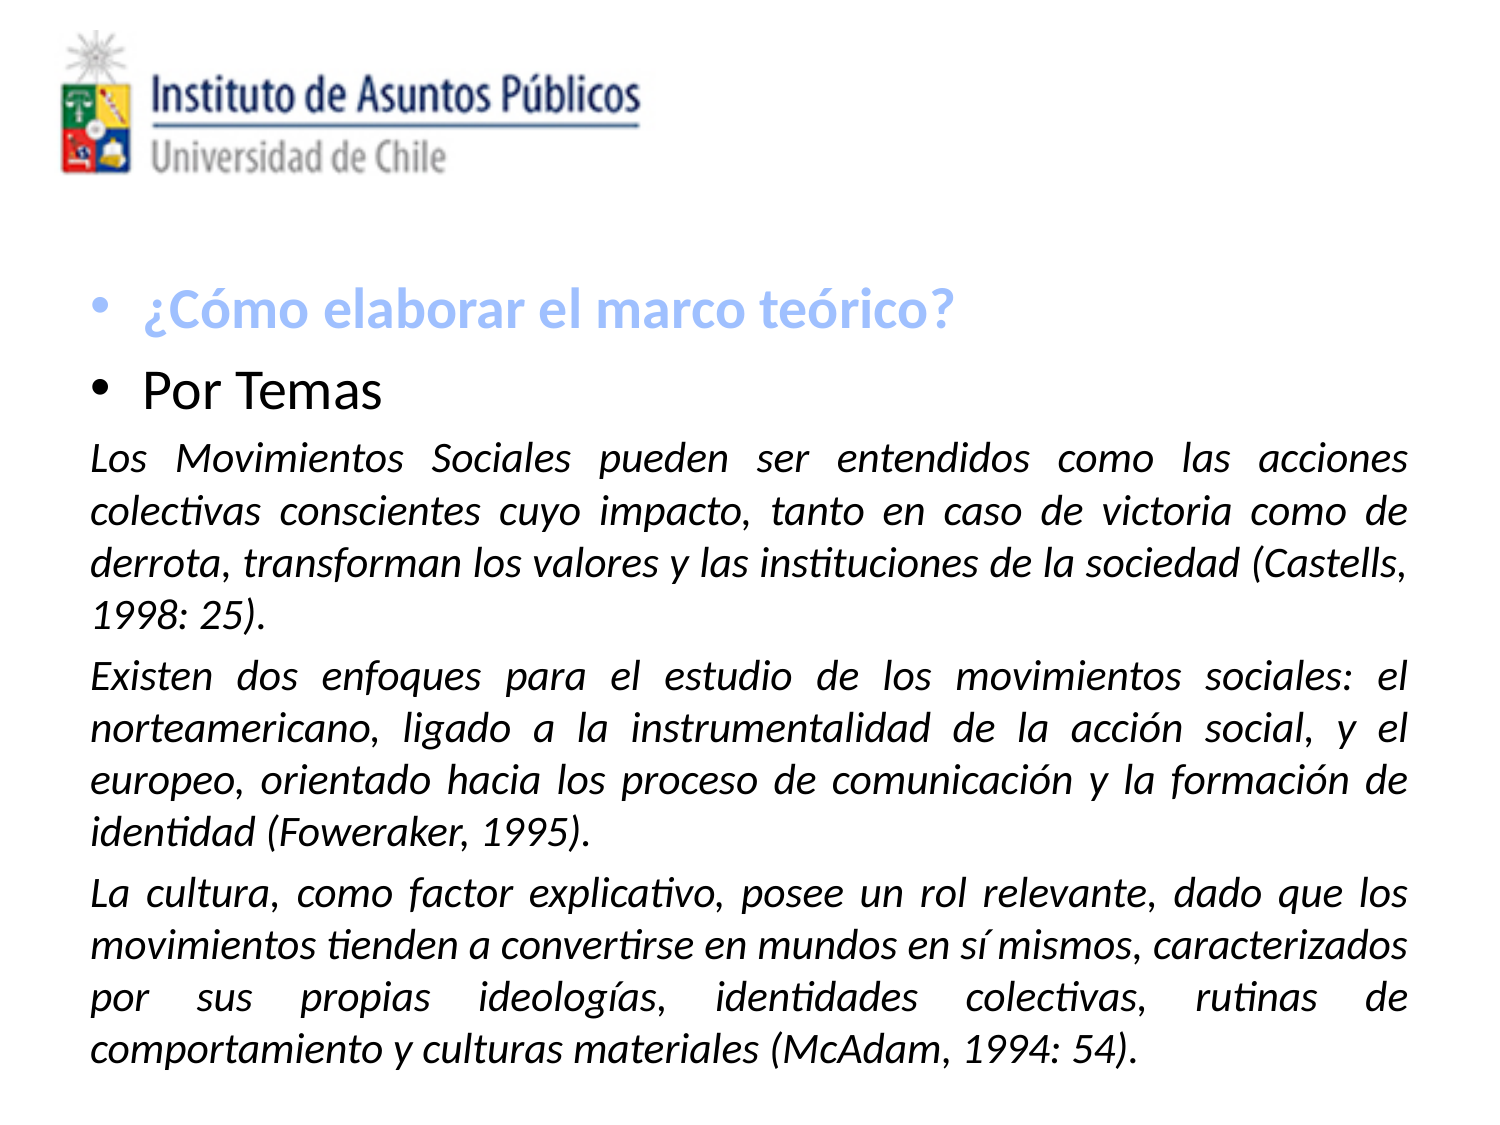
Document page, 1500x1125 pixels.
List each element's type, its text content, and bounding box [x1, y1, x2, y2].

picture [29, 30, 705, 209]
list ¿Cómo elaborar el marco teórico? Por Temas Los Movimientos Sociales pueden ser entendidos como las acciones colectivas conscientes cuyo impacto, tanto en caso de victoria como de derrota, transforman los valores y las instituciones de la sociedad (Castells, 1998: 25). Existen dos enfoques para el estudio de los movimientos sociales: el norteamericano, ligado a la instrumentalidad de la acción social, y el europeo, orientado hacia los proceso de comunicación y la formación de identidad (Foweraker, 1995). La cultura, como factor explicativo, posee un rol relevante, dado que los movimientos tienden a convertirse en mundos en sí mismos, caracterizados por sus propias ideologías, identidades colectivas, rutinas de comportamiento y culturas materiales (McAdam, 1994: 54). [75, 262, 1425, 1083]
